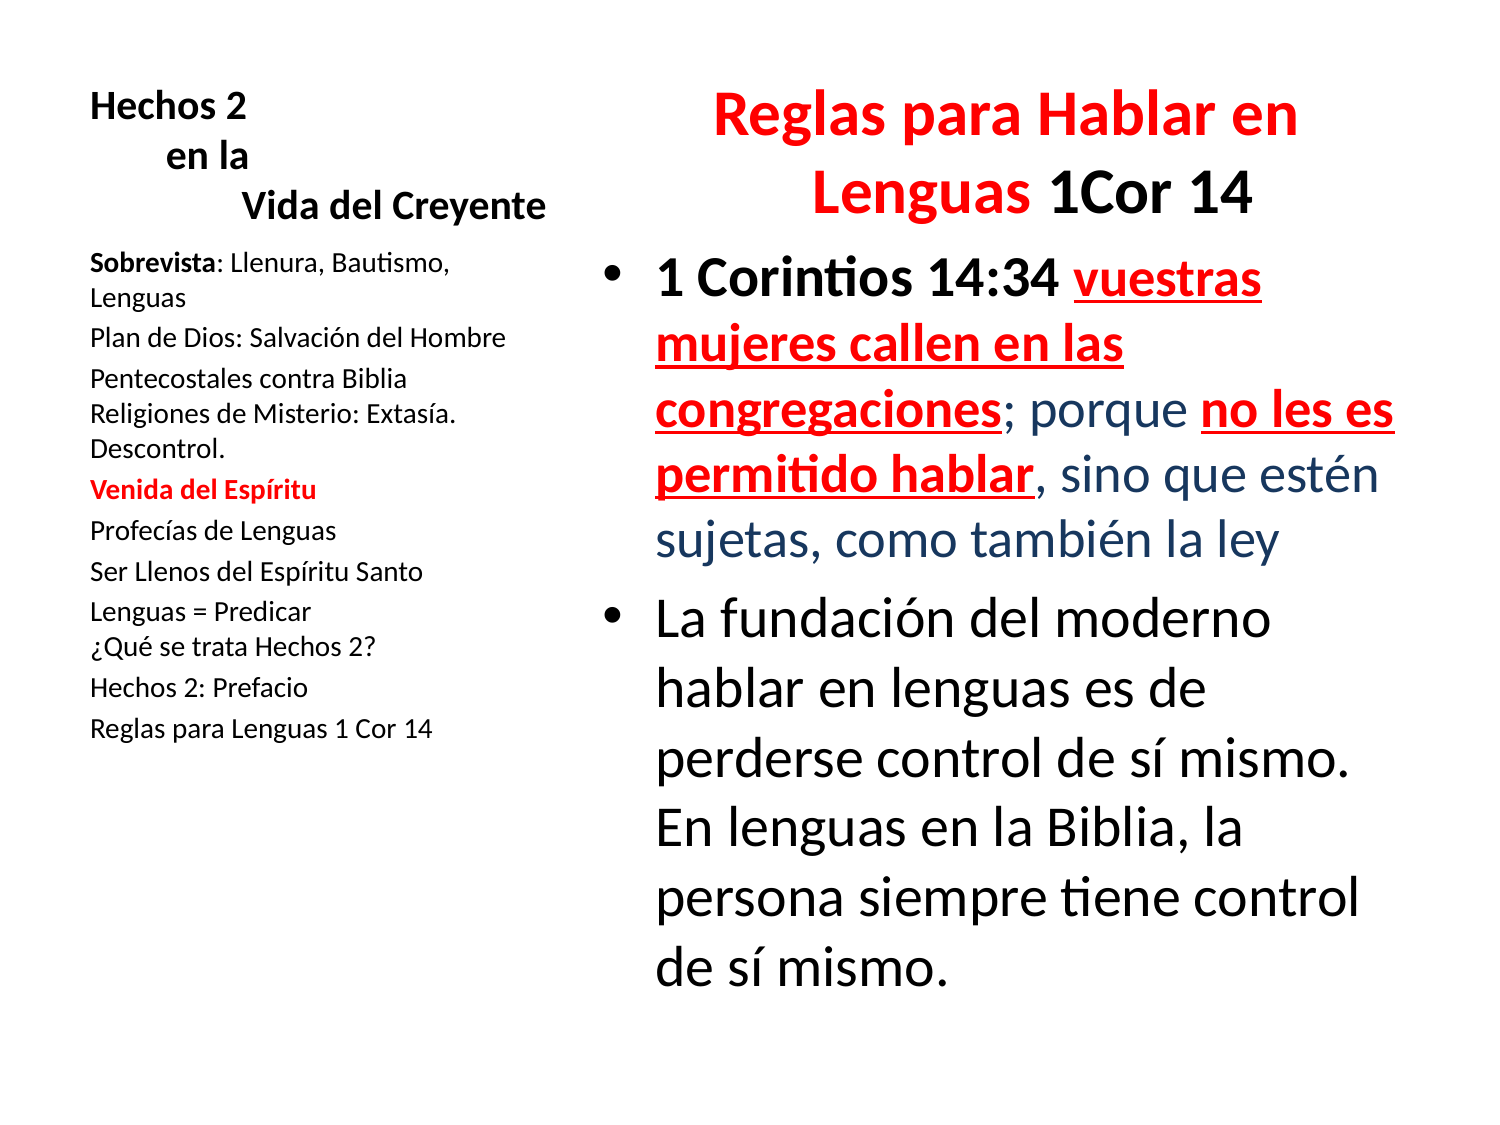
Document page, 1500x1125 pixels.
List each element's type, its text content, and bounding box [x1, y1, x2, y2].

list Sobrevista: Llenura, Bautismo, Lenguas Plan de Dios: Salvación del Hombre Pentecostales contra Biblia Religiones de Misterio: Extasía. Descontrol. Venida del Espíritu Profecías de Lenguas Ser Llenos del Espíritu Santo Lenguas = Predicar ¿Qué se trata Hechos 2? Hechos 2: Prefacio Reglas para Lenguas 1 Cor 14 [75, 235, 569, 1005]
list Reglas para Hablar en Lenguas 1Cor 14 1 Corintios 14:34 vuestras mujeres callen en las congregaciones; porque no les es permitido hablar, sino que estén sujetas, como también la ley La fundación del moderno hablar en lenguas es de perderse control de sí mismo. En lenguas en la Biblia, la persona siempre tiene control de sí mismo. [587, 62, 1426, 1023]
title Hechos 2 en la Vida del Creyente [75, 44, 569, 235]
